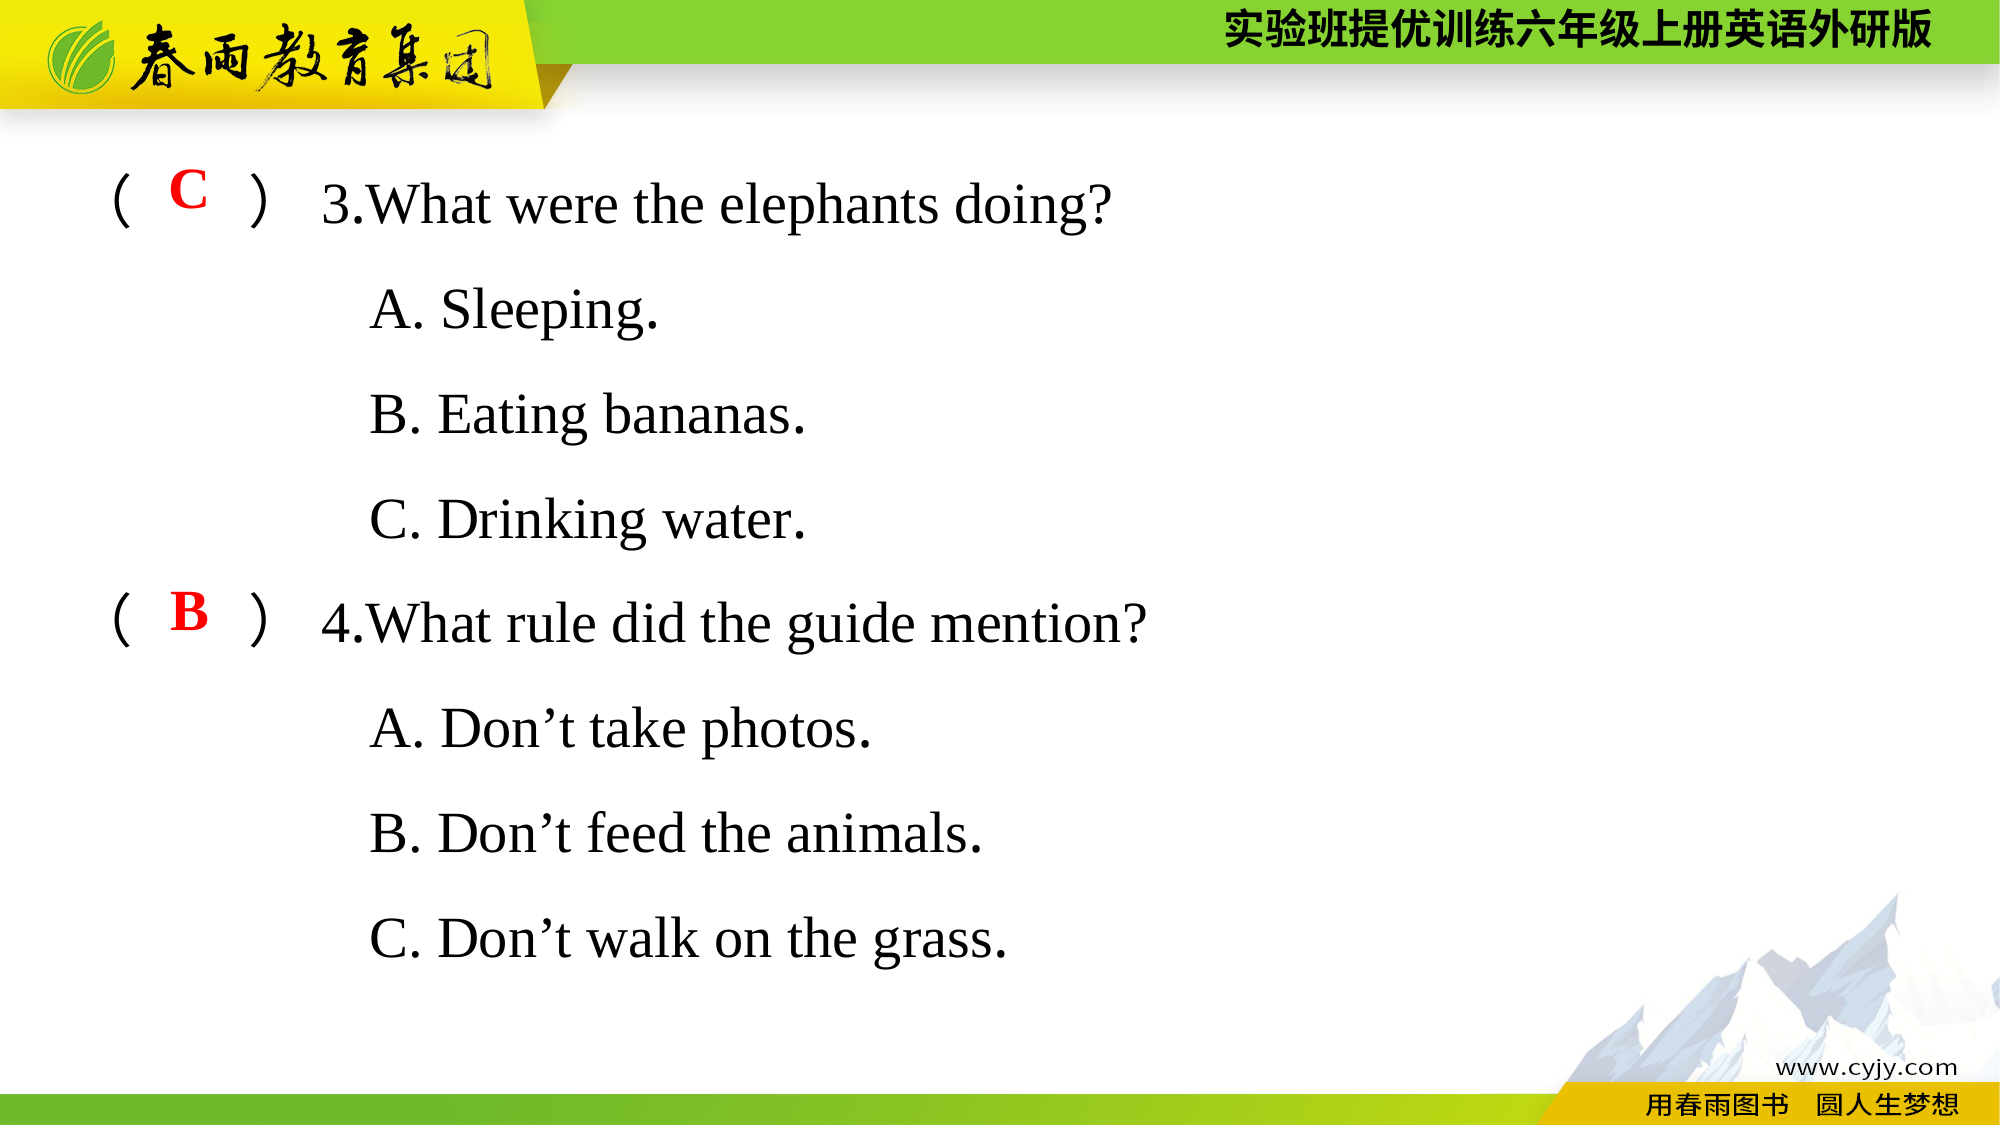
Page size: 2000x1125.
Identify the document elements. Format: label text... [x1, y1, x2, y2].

text_box C [153, 142, 226, 228]
list （ ）3.What were the elephants doing? A. Sleeping. B. Eating bananas. C. Drinking water. （ ）4.What rule did the guide mention? A. Don’t take photos. B. Don’t feed the animals. C. Don’t walk on the grass. [59, 122, 1944, 986]
picture [0, 0, 2000, 1125]
text_box B [155, 564, 224, 649]
